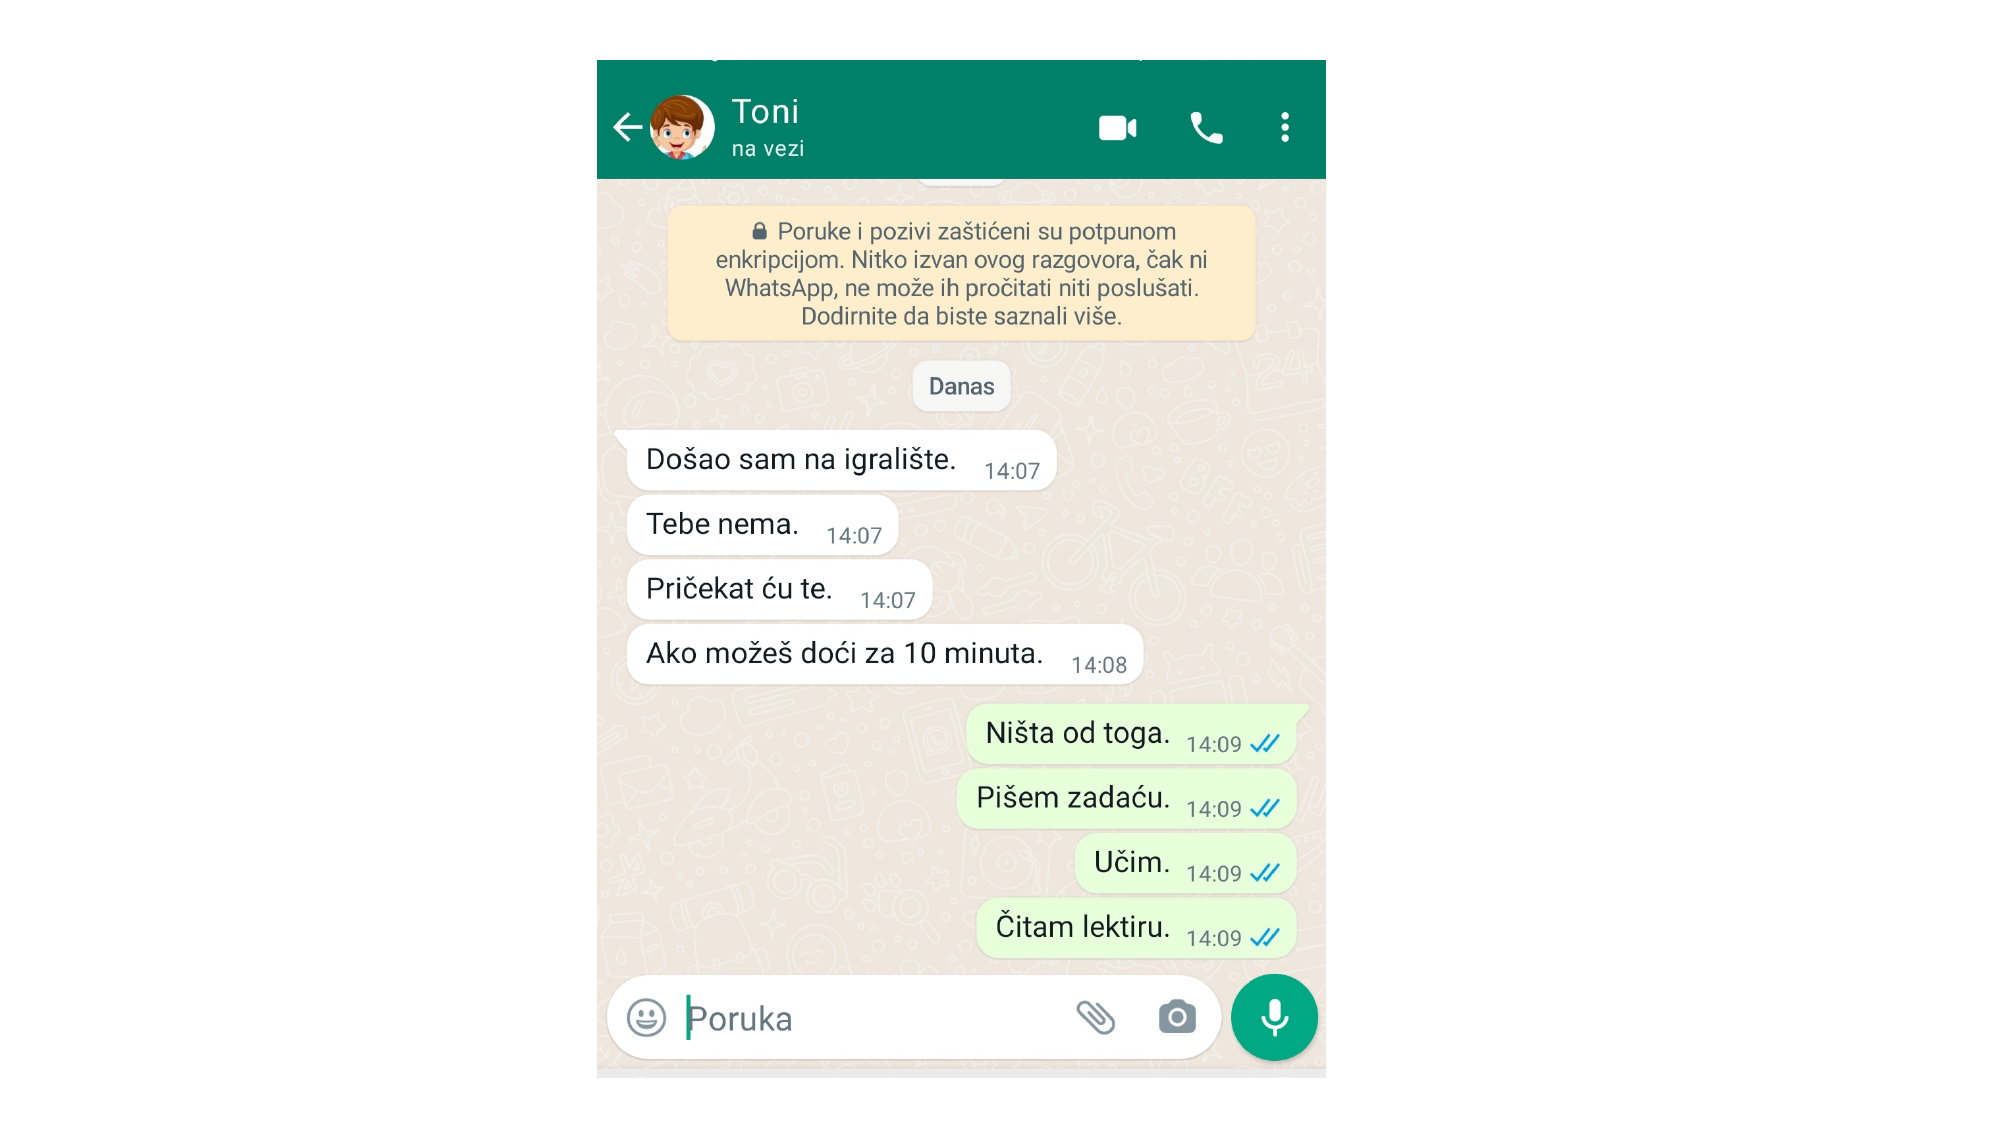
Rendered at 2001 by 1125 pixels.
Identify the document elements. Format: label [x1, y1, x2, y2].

picture [597, 60, 1326, 1079]
